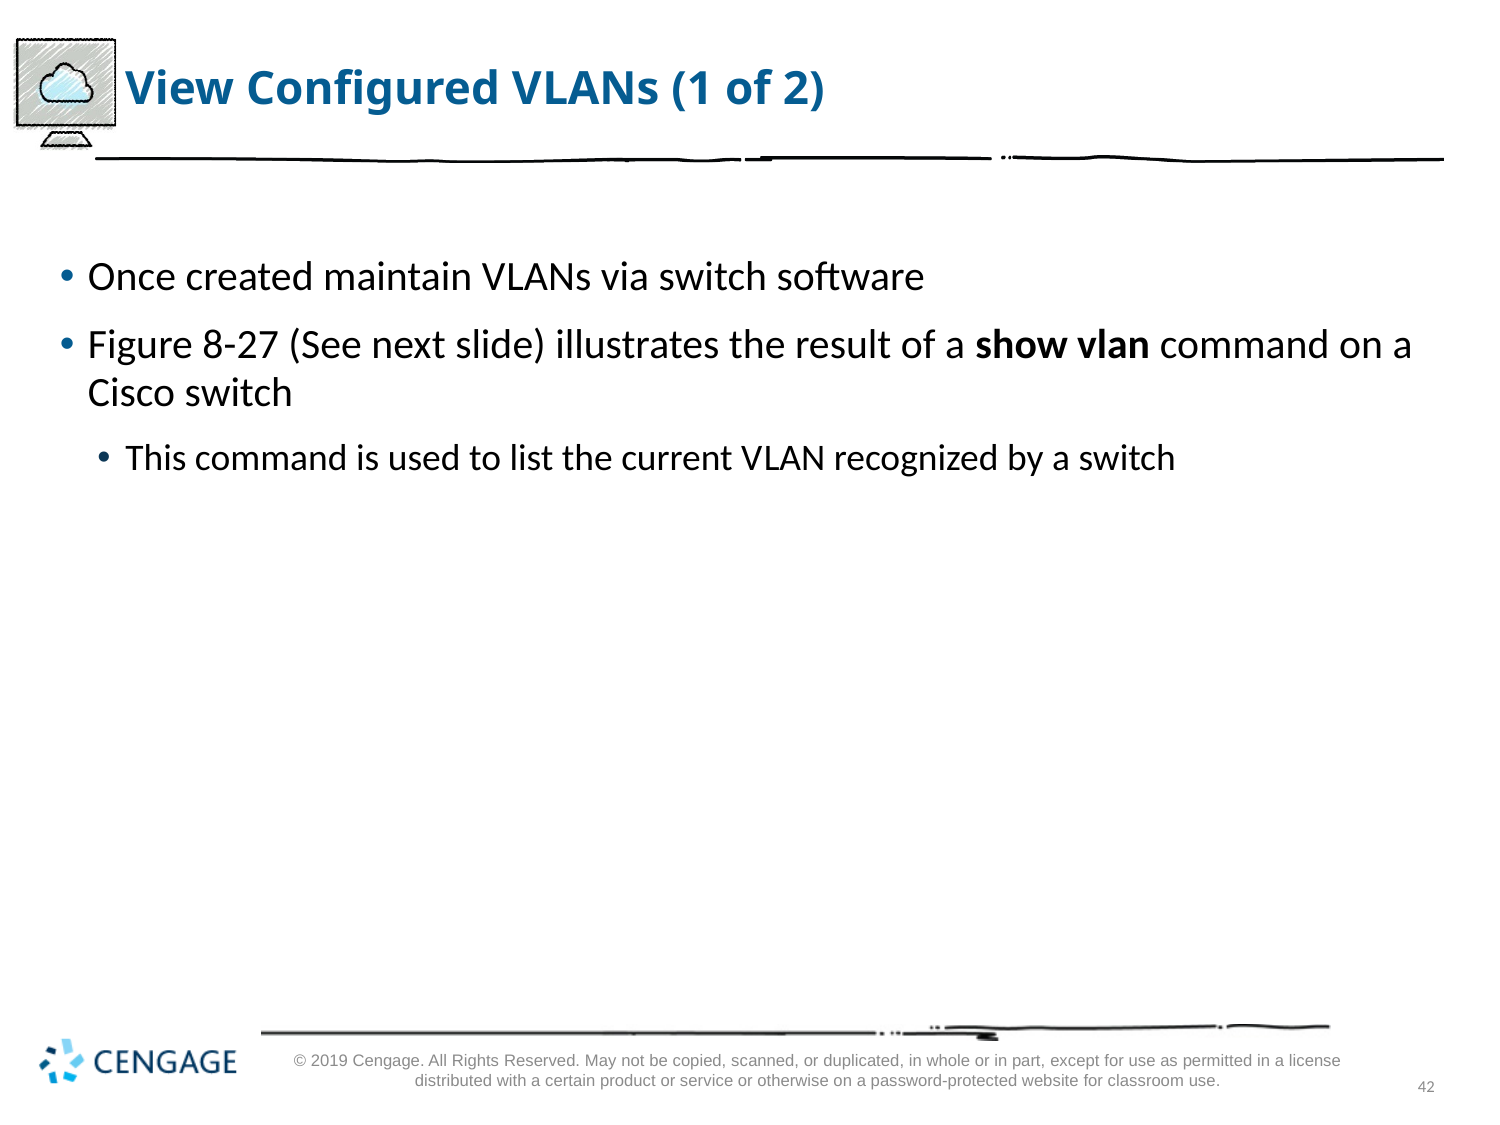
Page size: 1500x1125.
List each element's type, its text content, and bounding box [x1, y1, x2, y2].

picture [261, 1024, 1331, 1041]
picture [13, 36, 117, 151]
title View Configured V LANs (1 of 2) [125, 66, 1442, 116]
picture [19, 1025, 249, 1096]
footer © 2019 Cengage. All Rights Reserved. May not be copied, scanned, or duplicated, in whole or in part, except for use as permitted in a license distributed with a certain product or service or otherwise on a password-protected website for classroom use. [262, 1050, 1375, 1091]
list Once created maintain V LANs via switch software Figure 8-27 (See next slide) illustrates the result of a show vlan command on a Cisco switch This command is used to list the current V LAN recognized by a switch [59, 252, 1441, 482]
picture [95, 155, 1444, 163]
